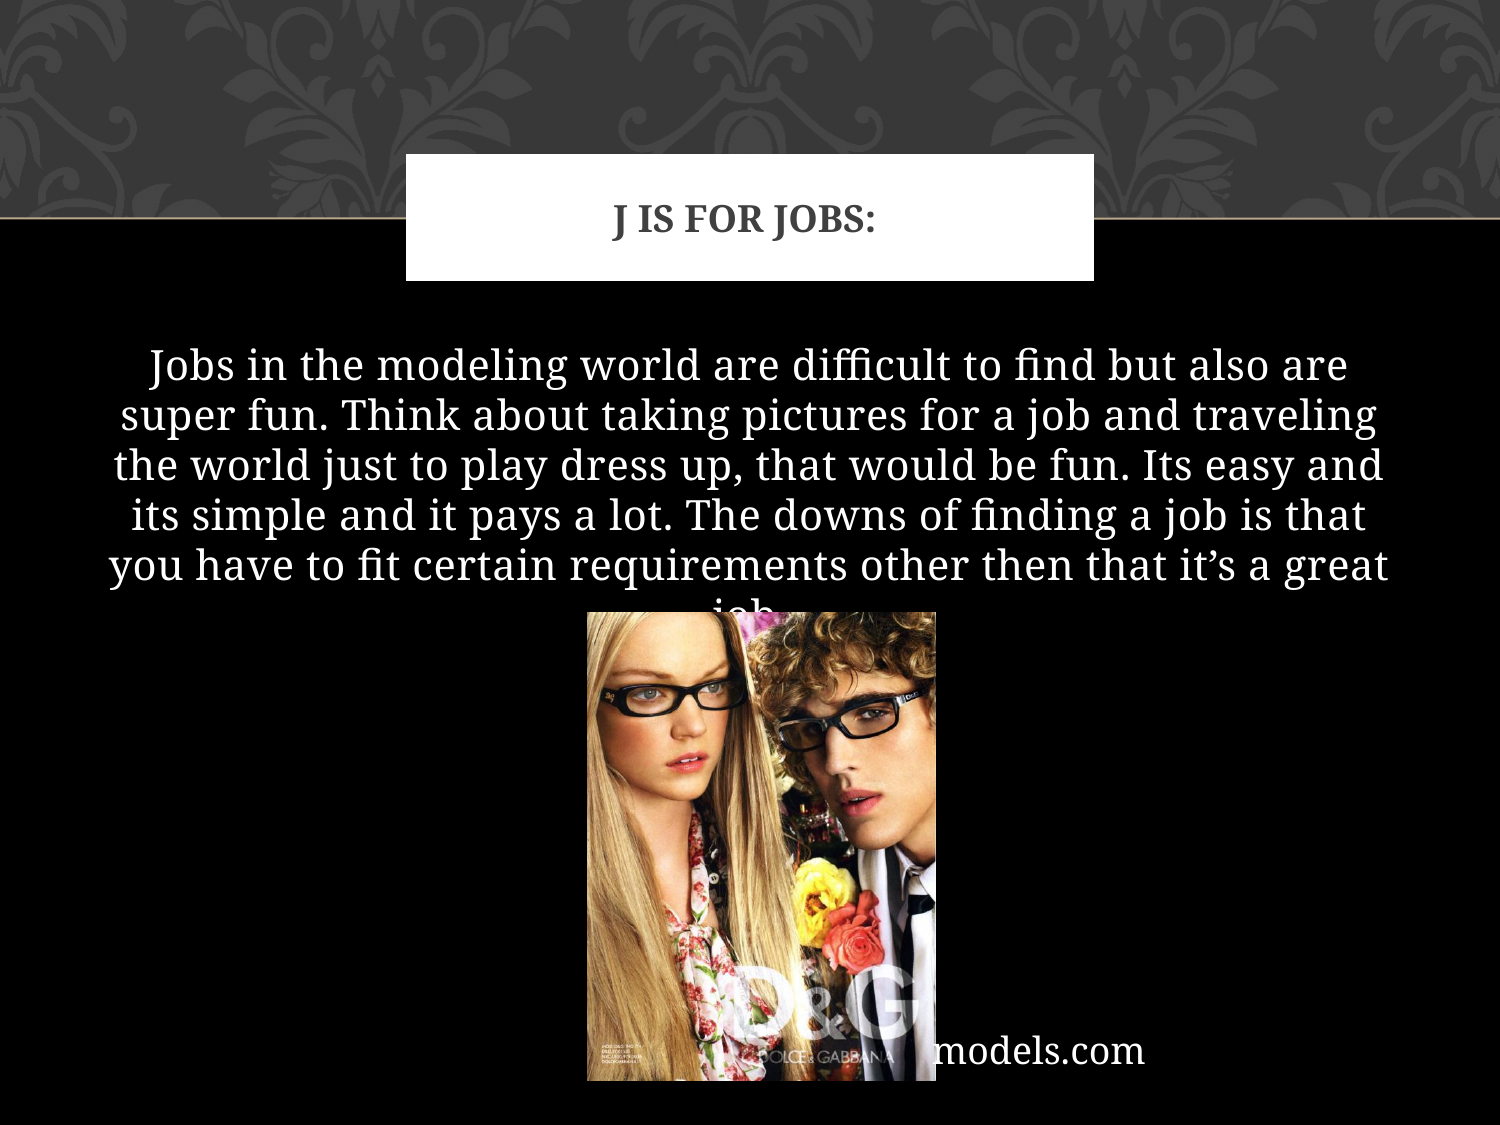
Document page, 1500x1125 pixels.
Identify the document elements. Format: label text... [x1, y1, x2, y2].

title J is for jobs: [406, 154, 1094, 281]
text_box models.com [942, 1020, 1161, 1080]
list Jobs in the modeling world are difficult to find but also are super fun. Think about taking pictures for a job and traveling the world just to play dress up, that would be fun. Its easy and its simple and it pays a lot. The downs of finding a job is that you have to fit certain requirements other then that it’s a great job. [75, 331, 1425, 1000]
picture [587, 612, 936, 1081]
